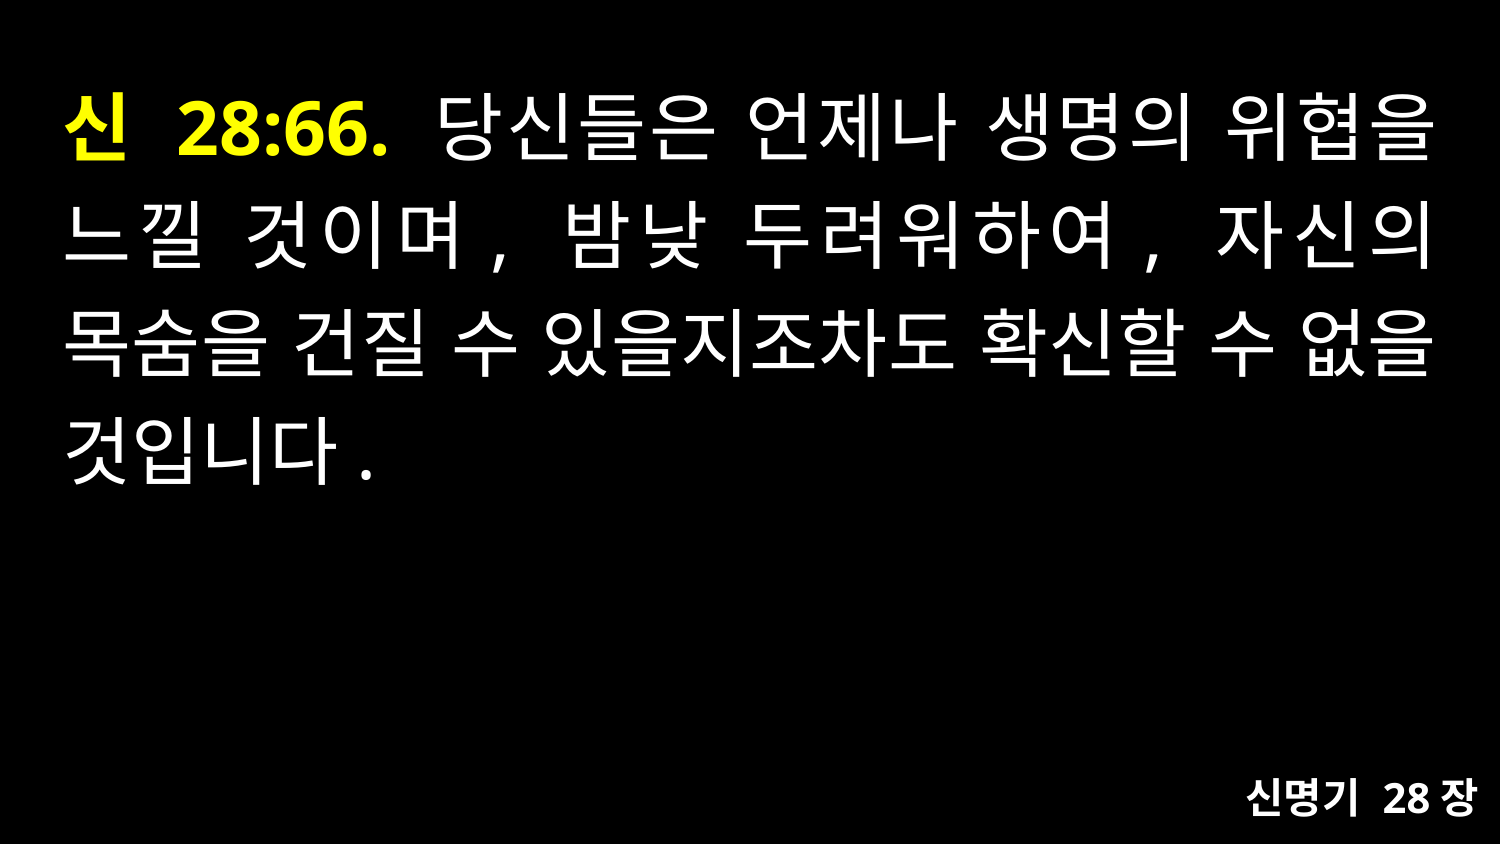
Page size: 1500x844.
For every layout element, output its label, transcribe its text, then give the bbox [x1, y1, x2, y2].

subtitle 신명기 28장 [916, 770, 1500, 844]
title 신 28:66. 당신들은 언제나 생명의 위협을 느낄 것이며, 밤낮 두려워하여, 자신의 목숨을 건질 수 있을지조차도 확신할 수 없을 것입니다. [0, 0, 1500, 844]
